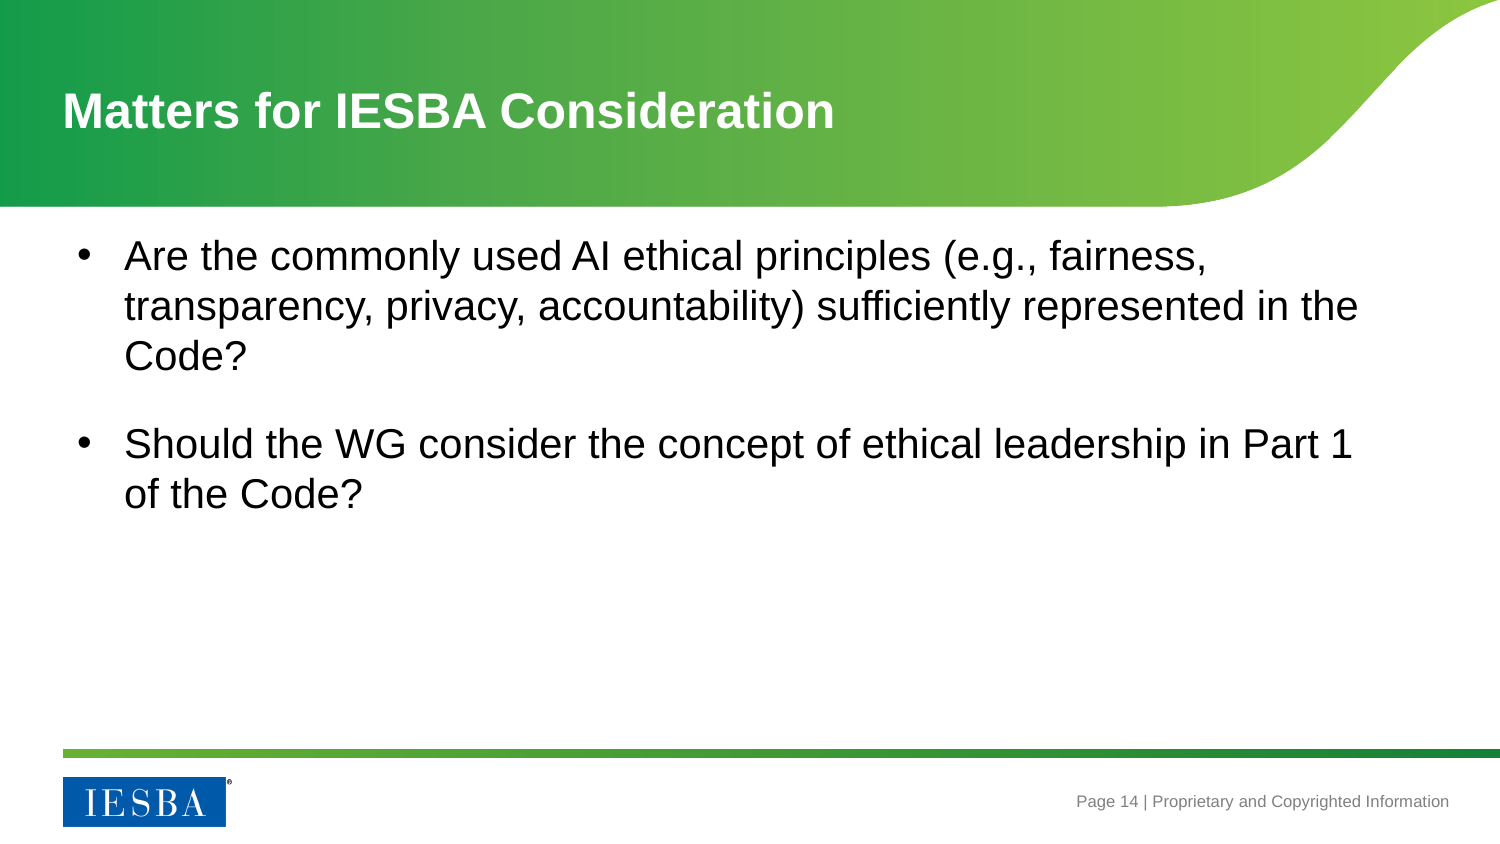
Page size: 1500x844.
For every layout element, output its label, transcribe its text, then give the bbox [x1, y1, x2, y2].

text_box Are the commonly used AI ethical principles (e.g., fairness, transparency, privacy, accountability) sufficiently represented in the Code? Should the WG consider the concept of ethical leadership in Part 1 of the Code? [62, 221, 1414, 672]
title Matters for IESBA Consideration [62, 75, 1300, 142]
picture [63, 777, 232, 827]
picture [0, 0, 1500, 207]
